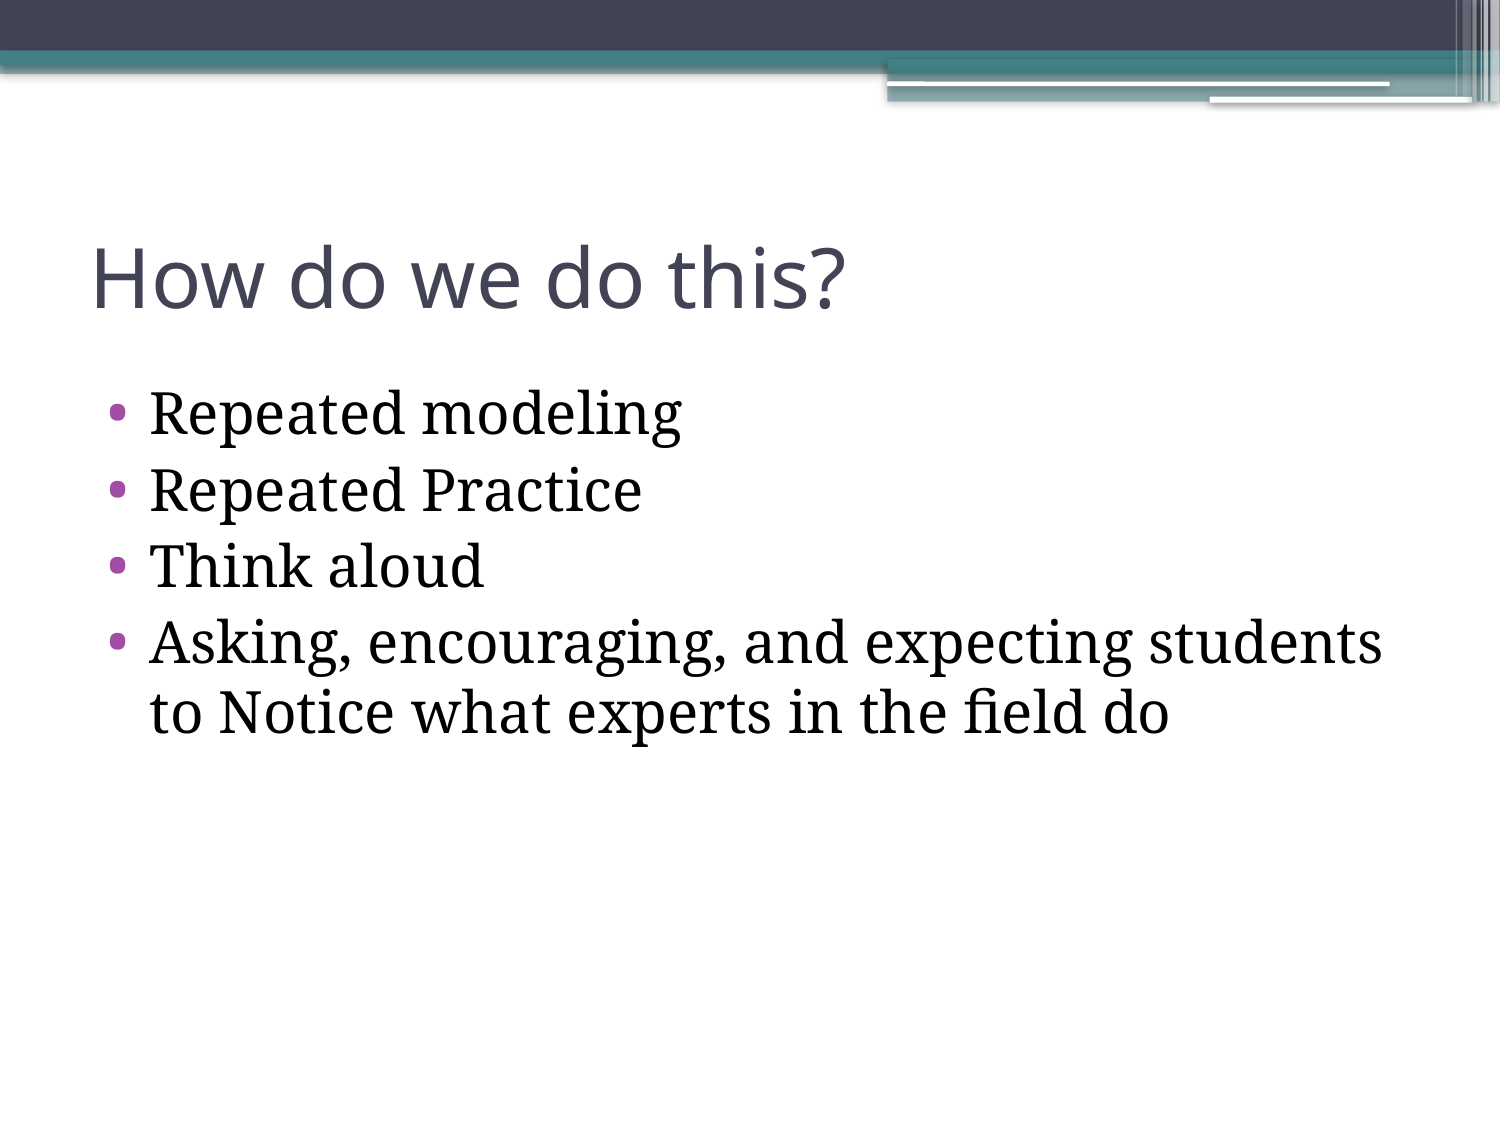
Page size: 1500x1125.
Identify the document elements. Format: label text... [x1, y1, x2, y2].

list Repeated modeling Repeated Practice Think aloud Asking, encouraging, and expecting students to Notice what experts in the field do [75, 368, 1425, 1079]
title How do we do this? [75, 187, 1425, 363]
